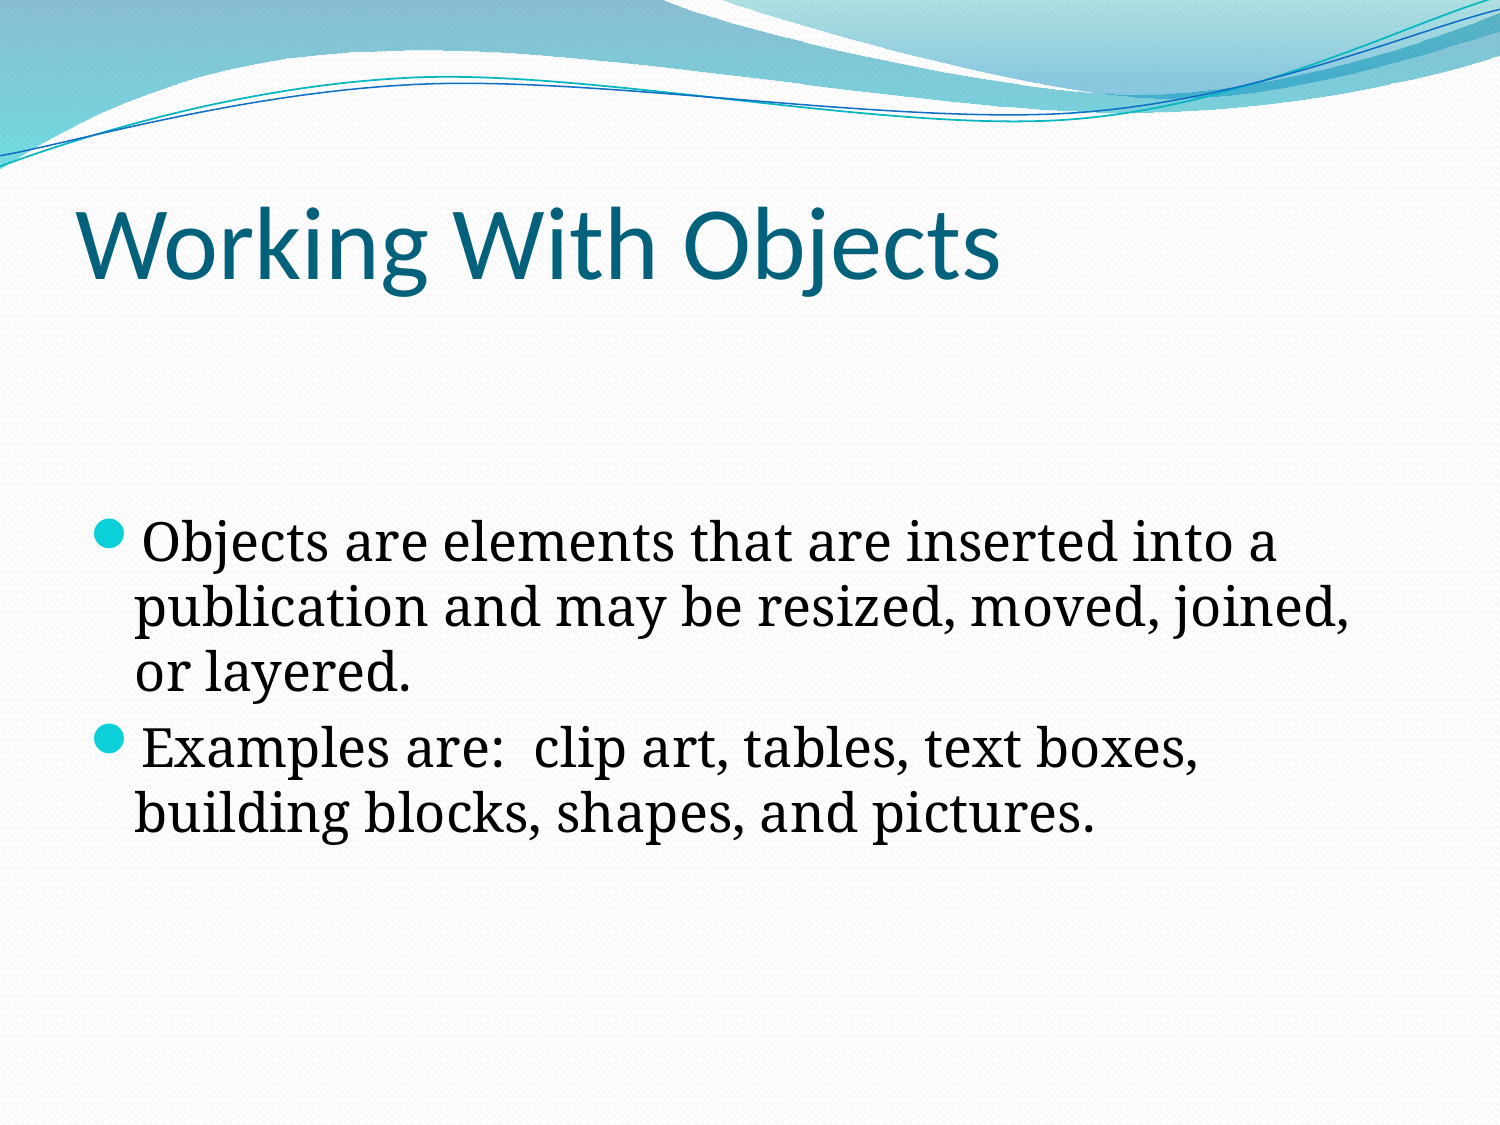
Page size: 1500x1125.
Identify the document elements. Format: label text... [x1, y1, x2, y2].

title Working With Objects [75, 112, 1425, 300]
list Objects are elements that are inserted into a publication and may be resized, moved, joined, or layered. Examples are: clip art, tables, text boxes, building blocks, shapes, and pictures. [75, 500, 1425, 1125]
